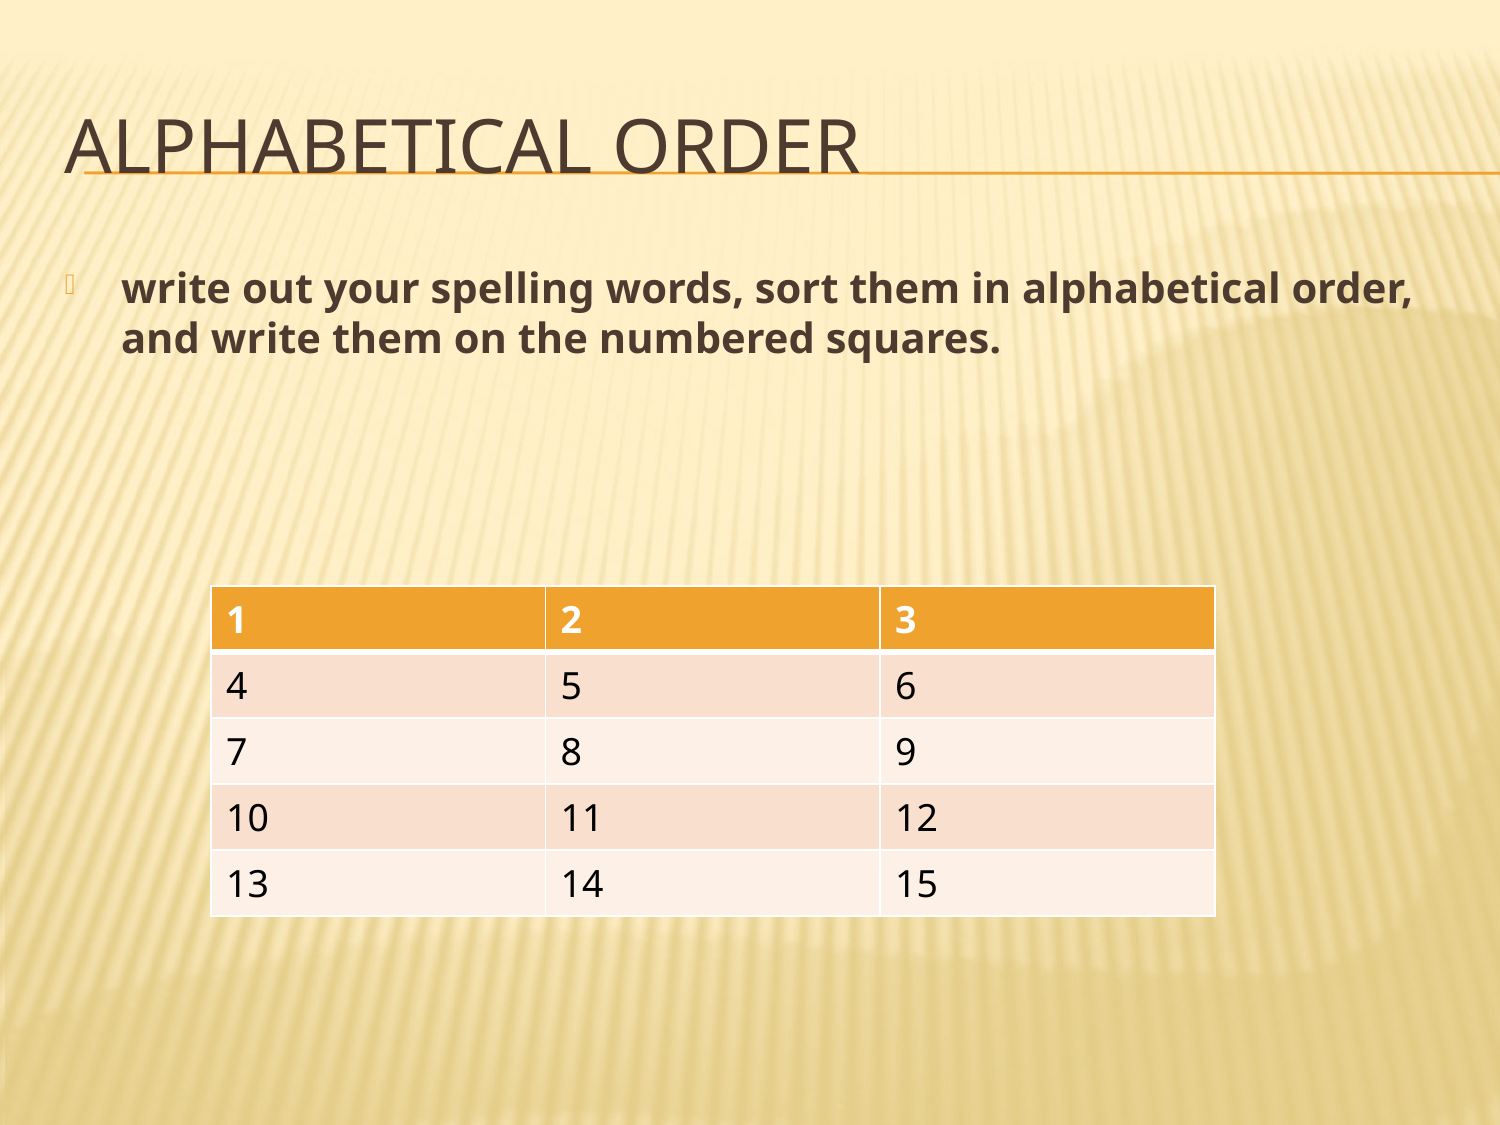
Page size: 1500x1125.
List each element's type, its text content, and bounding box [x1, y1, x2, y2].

table_cell 4 [212, 655, 545, 717]
table_cell 8 [546, 719, 879, 783]
table_cell 10 [212, 785, 545, 849]
table_header 1 [212, 587, 545, 649]
table_header 3 [881, 587, 1214, 649]
list write out your spelling words, sort them in alphabetical order, and write them on the numbered squares. [50, 254, 1475, 998]
table_cell 5 [546, 655, 879, 717]
table_cell 11 [546, 785, 879, 849]
table_cell 15 [881, 851, 1214, 915]
table_cell 14 [546, 851, 879, 915]
table_cell 9 [881, 719, 1214, 783]
table_header 2 [546, 587, 879, 649]
table_cell 13 [212, 851, 545, 915]
table_cell 12 [881, 785, 1214, 849]
table_cell 7 [212, 719, 545, 783]
table_cell 6 [881, 655, 1214, 717]
title Alphabetical Order [50, 75, 1475, 213]
